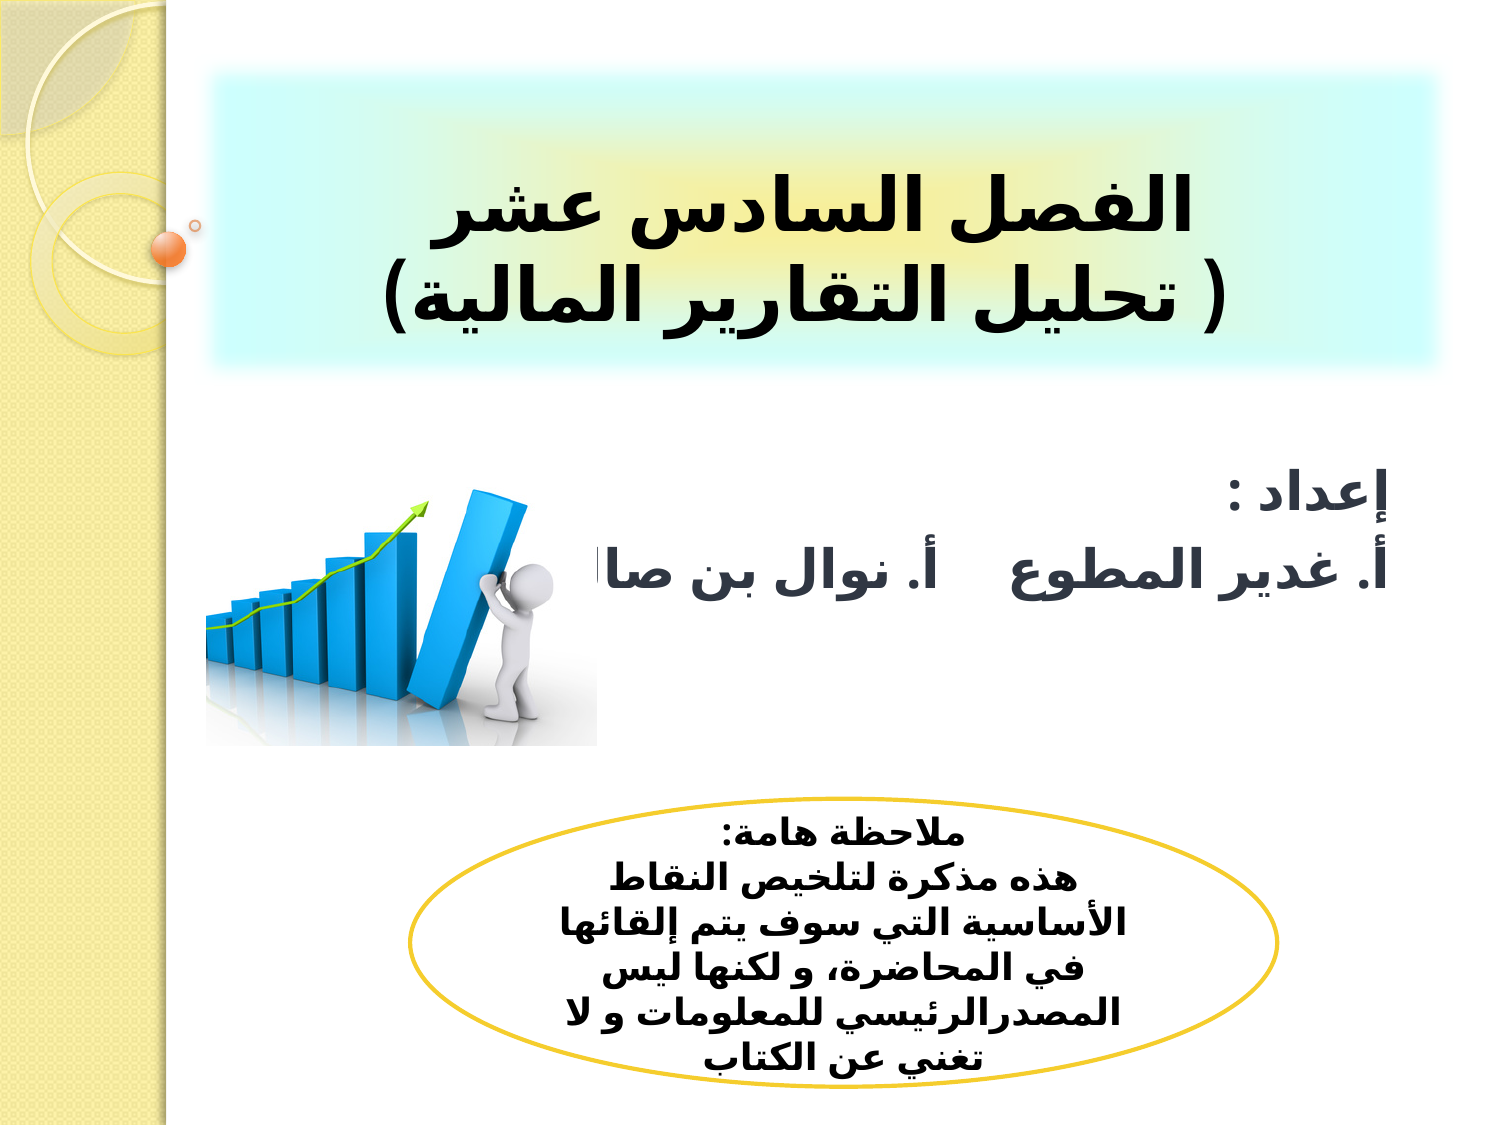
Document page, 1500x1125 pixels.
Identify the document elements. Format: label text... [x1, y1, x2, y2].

picture [194, 54, 1454, 386]
text_box ملاحظة هامة: هذه مذكرة لتلخيص النقاط الأساسية التي سوف يتم إلقائها في المحاضرة، و لكنها ليس المصدرالرئيسي للمعلومات و لا تغني عن الكتاب [407, 796, 1280, 1089]
subtitle إعداد : أ. غدير المطوع أ. نوال بن صالح [599, 456, 1410, 744]
picture [206, 455, 597, 746]
subtitle إعداد : أ. غدير المطوع أ. نوال بن صالح [194, 456, 202, 744]
